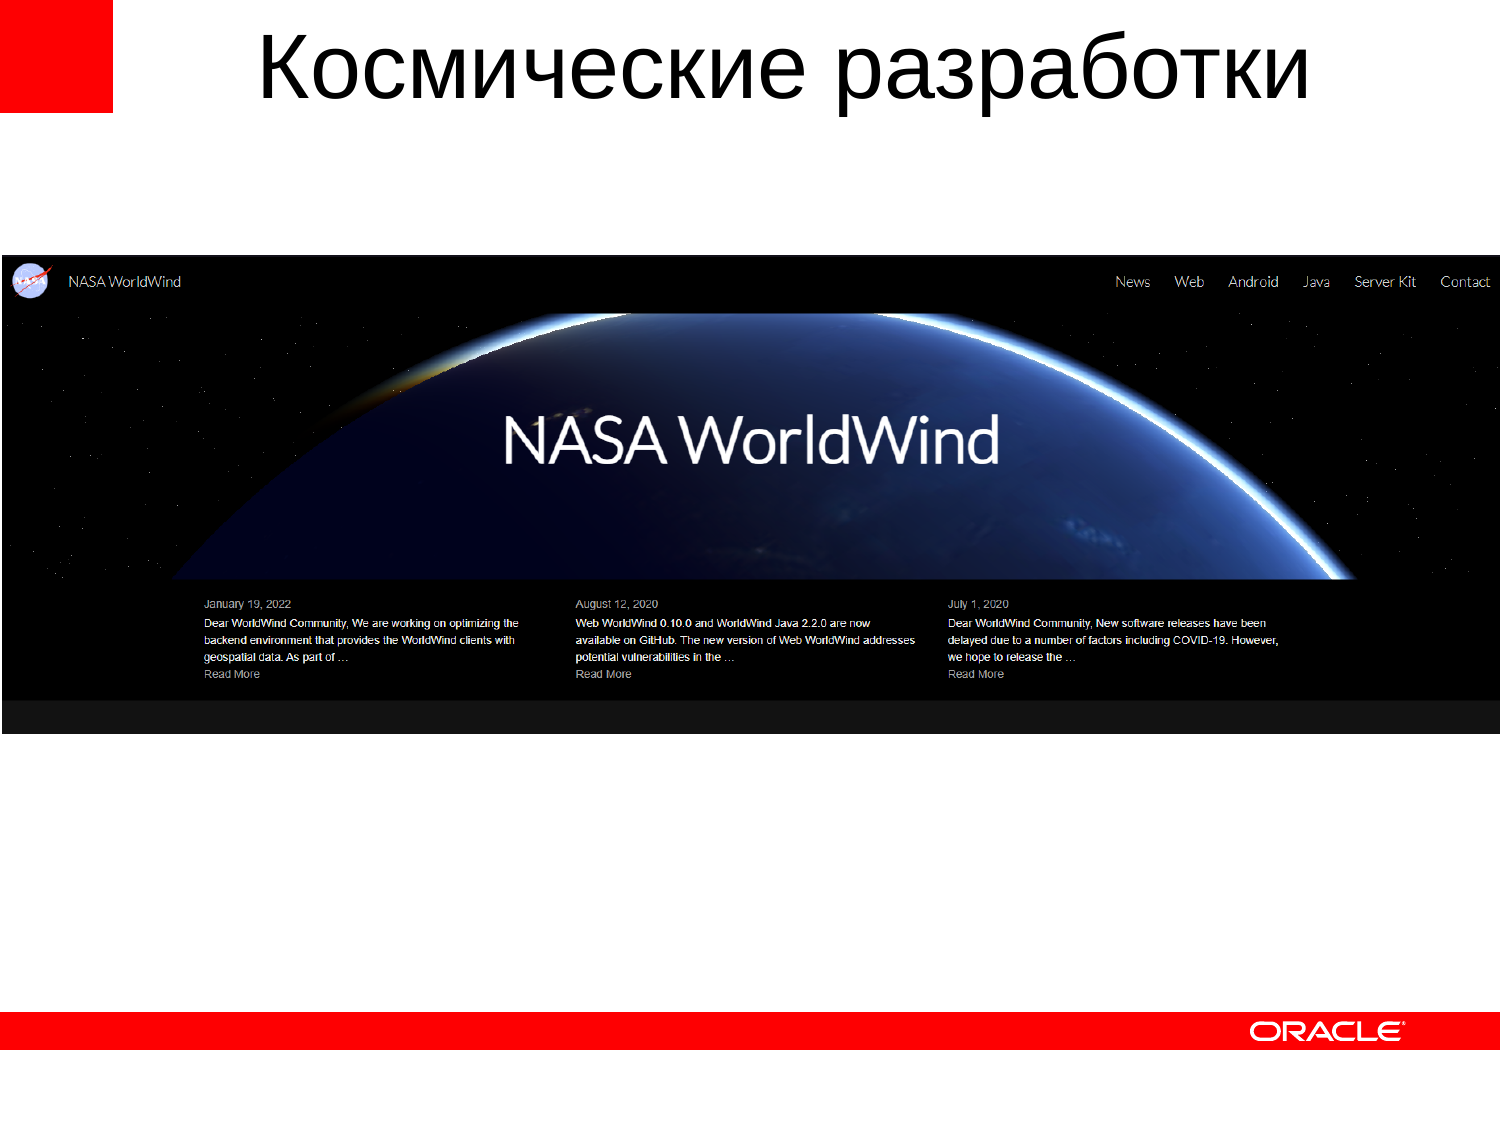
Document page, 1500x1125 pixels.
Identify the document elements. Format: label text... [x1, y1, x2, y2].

picture [2, 255, 1500, 734]
picture [0, 1012, 1500, 1050]
picture [0, 0, 113, 113]
text_box Космические разработки [242, 0, 1435, 125]
